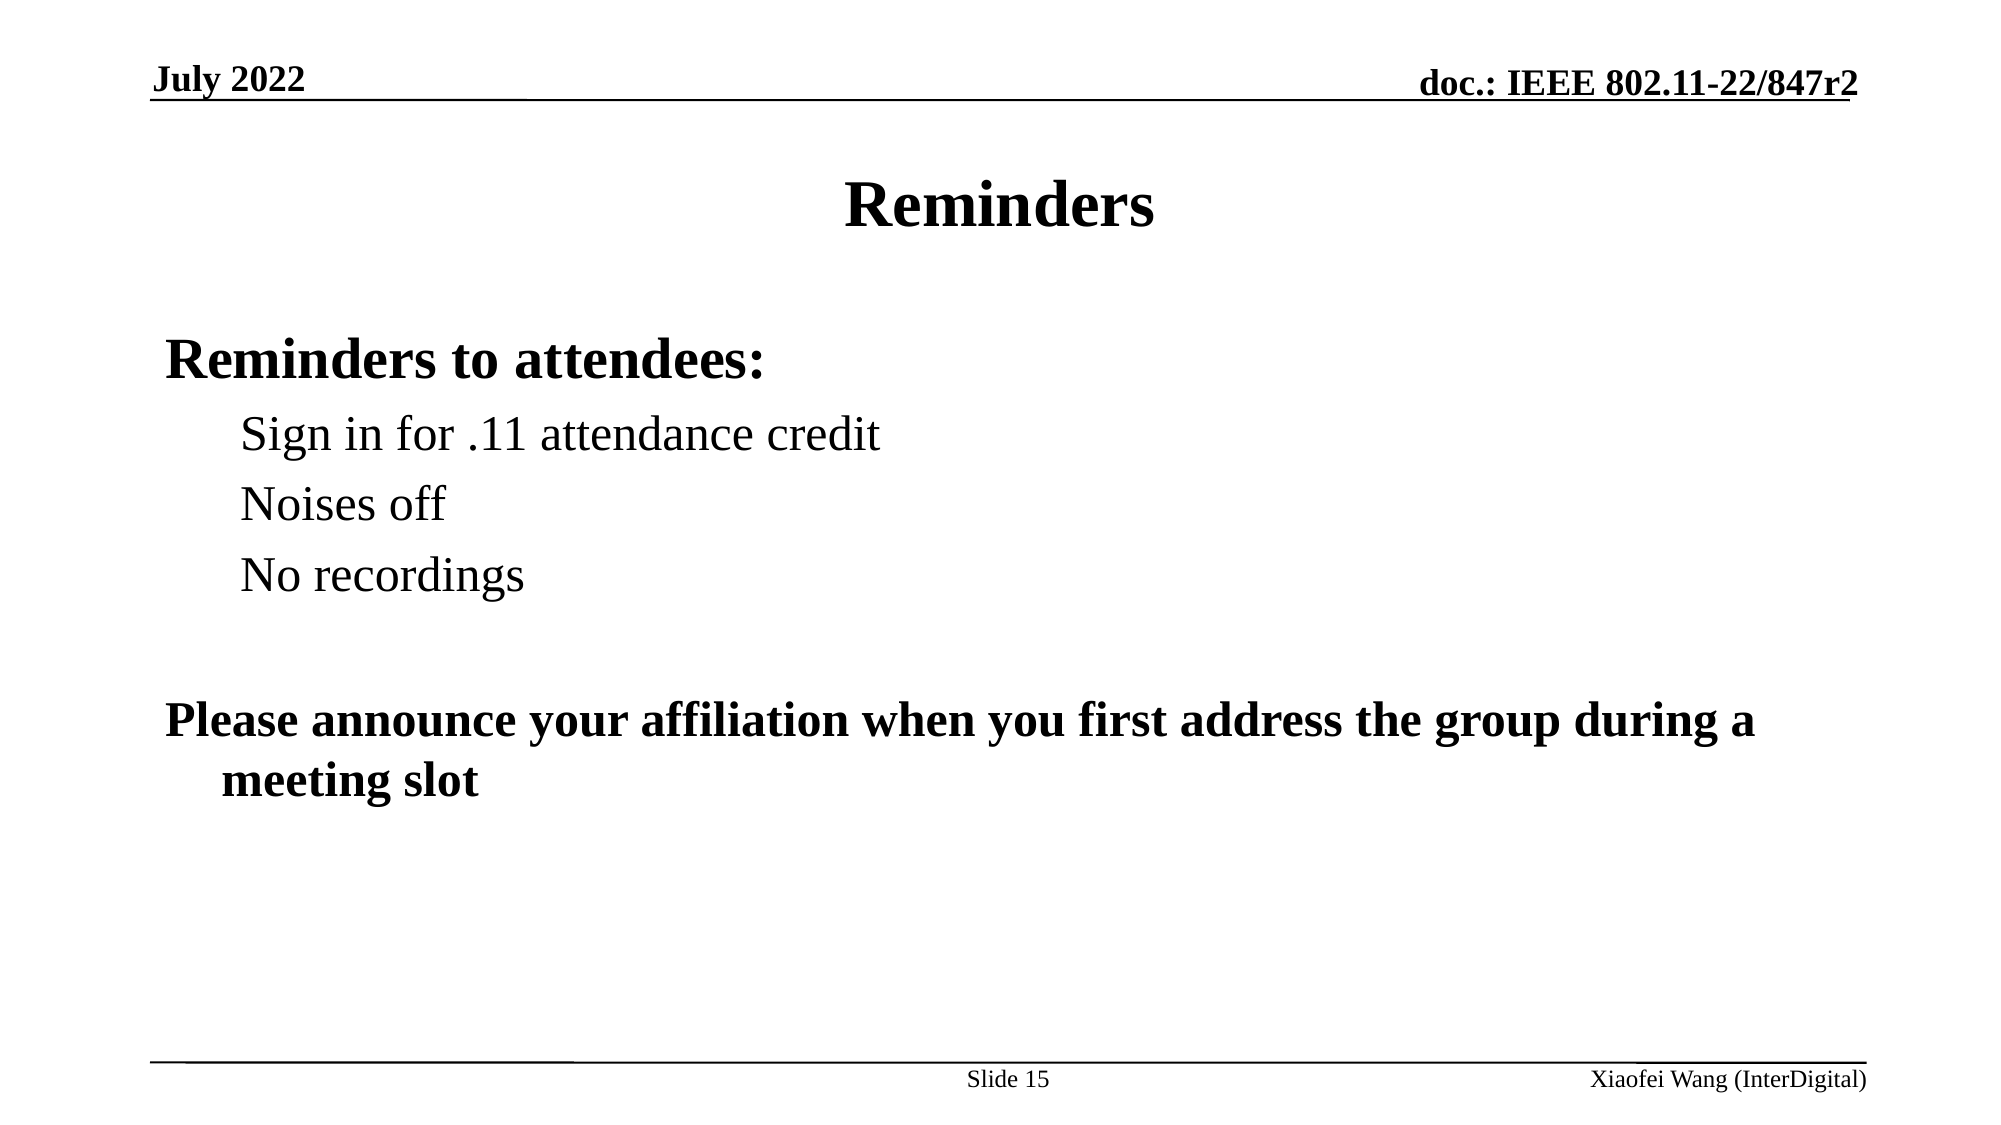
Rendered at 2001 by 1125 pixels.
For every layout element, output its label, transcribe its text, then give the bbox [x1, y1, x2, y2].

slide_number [152, 54, 563, 100]
list Reminders to attendees: Sign in for .11 attendance credit Noises off No recordings Please announce your affiliation when you first address the group during a meeting slot [149, 312, 1850, 1063]
text_box Xiaofei Wang (InterDigital) [1589, 1062, 1868, 1093]
title Reminders [149, 112, 1850, 288]
slide_number Slide 15 [950, 1061, 1067, 1123]
